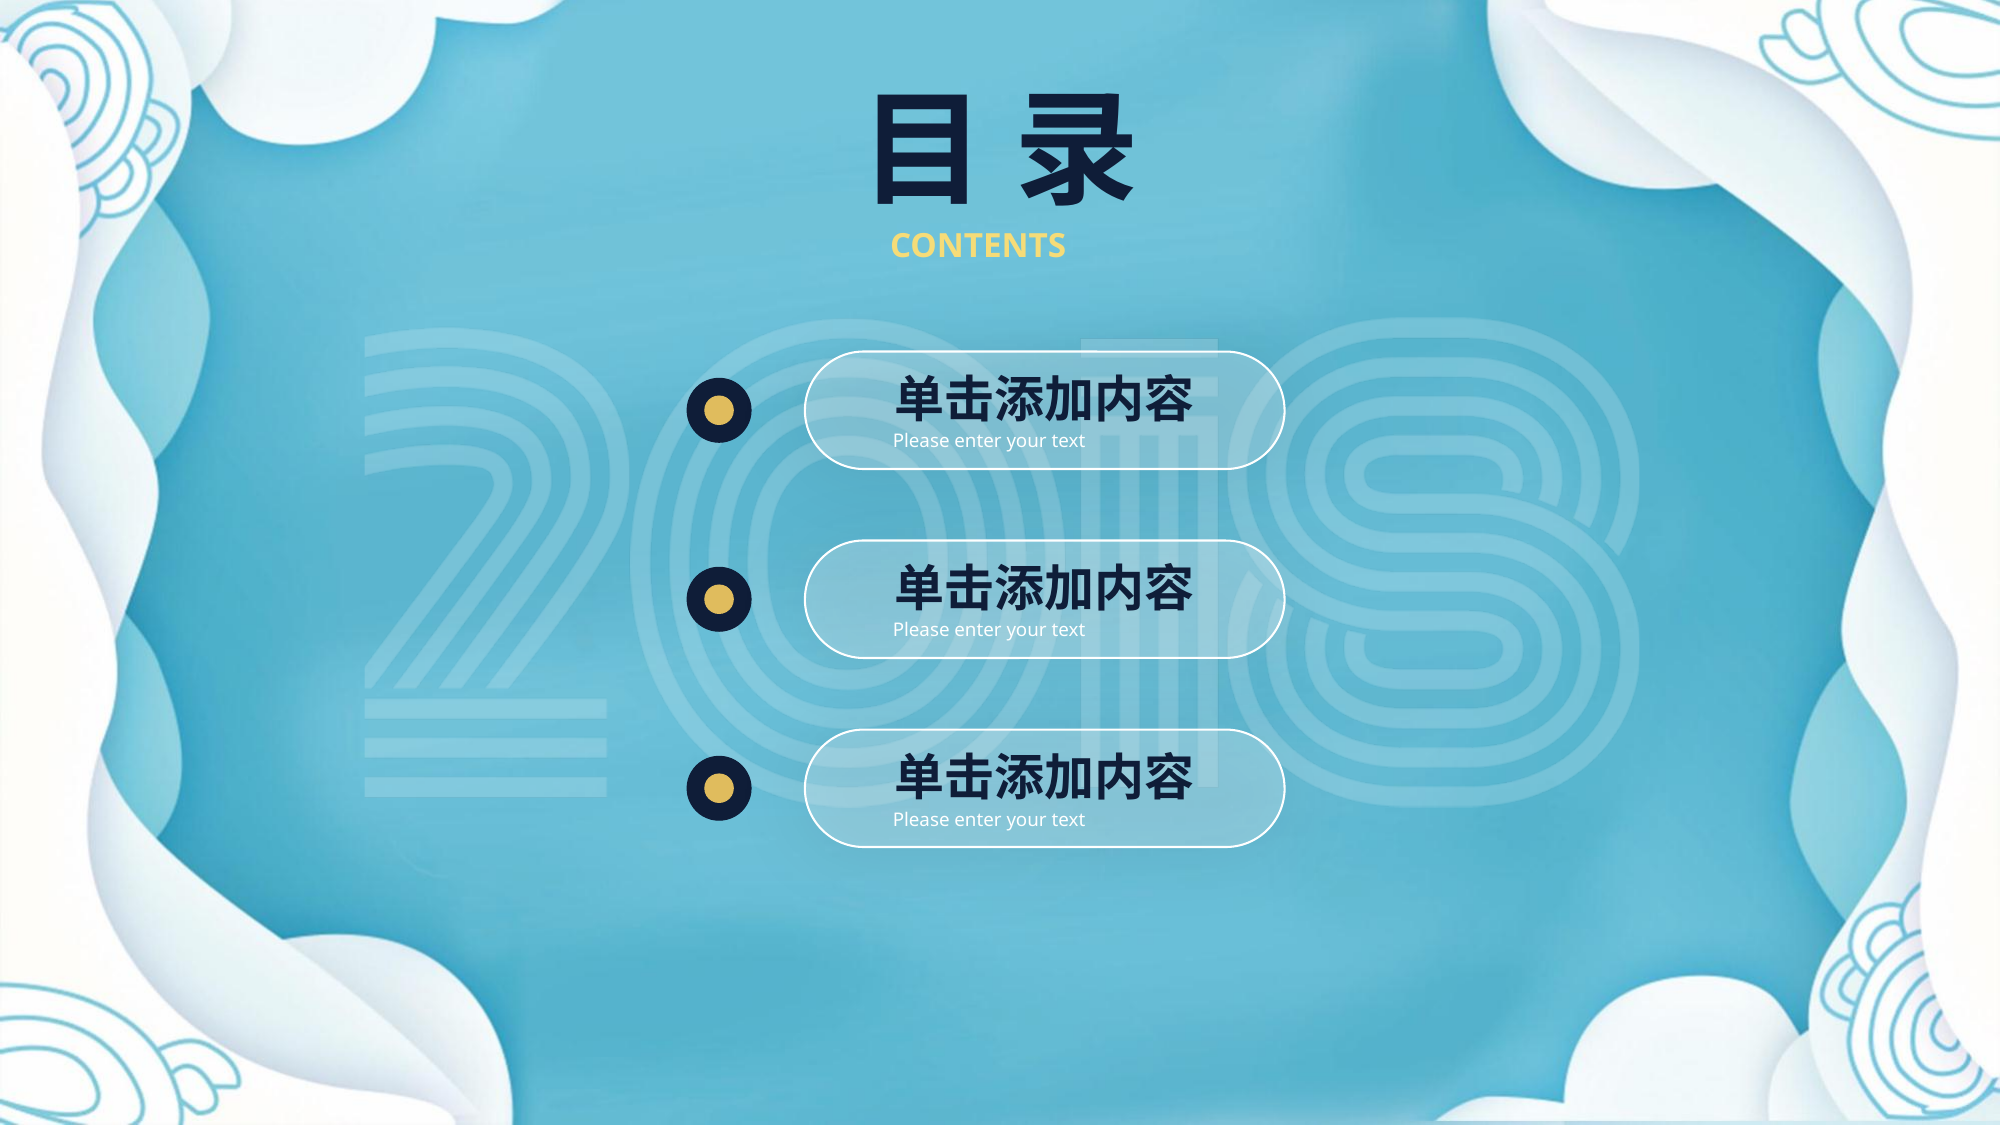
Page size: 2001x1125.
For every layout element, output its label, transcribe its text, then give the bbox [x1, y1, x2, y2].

text_box CONTENTS [875, 216, 1153, 272]
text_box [687, 756, 752, 821]
text_box 目 录 [572, 62, 1427, 228]
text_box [687, 378, 752, 443]
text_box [804, 729, 1285, 848]
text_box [804, 351, 1285, 469]
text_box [804, 540, 1285, 658]
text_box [687, 567, 752, 632]
picture [0, 0, 2000, 1125]
